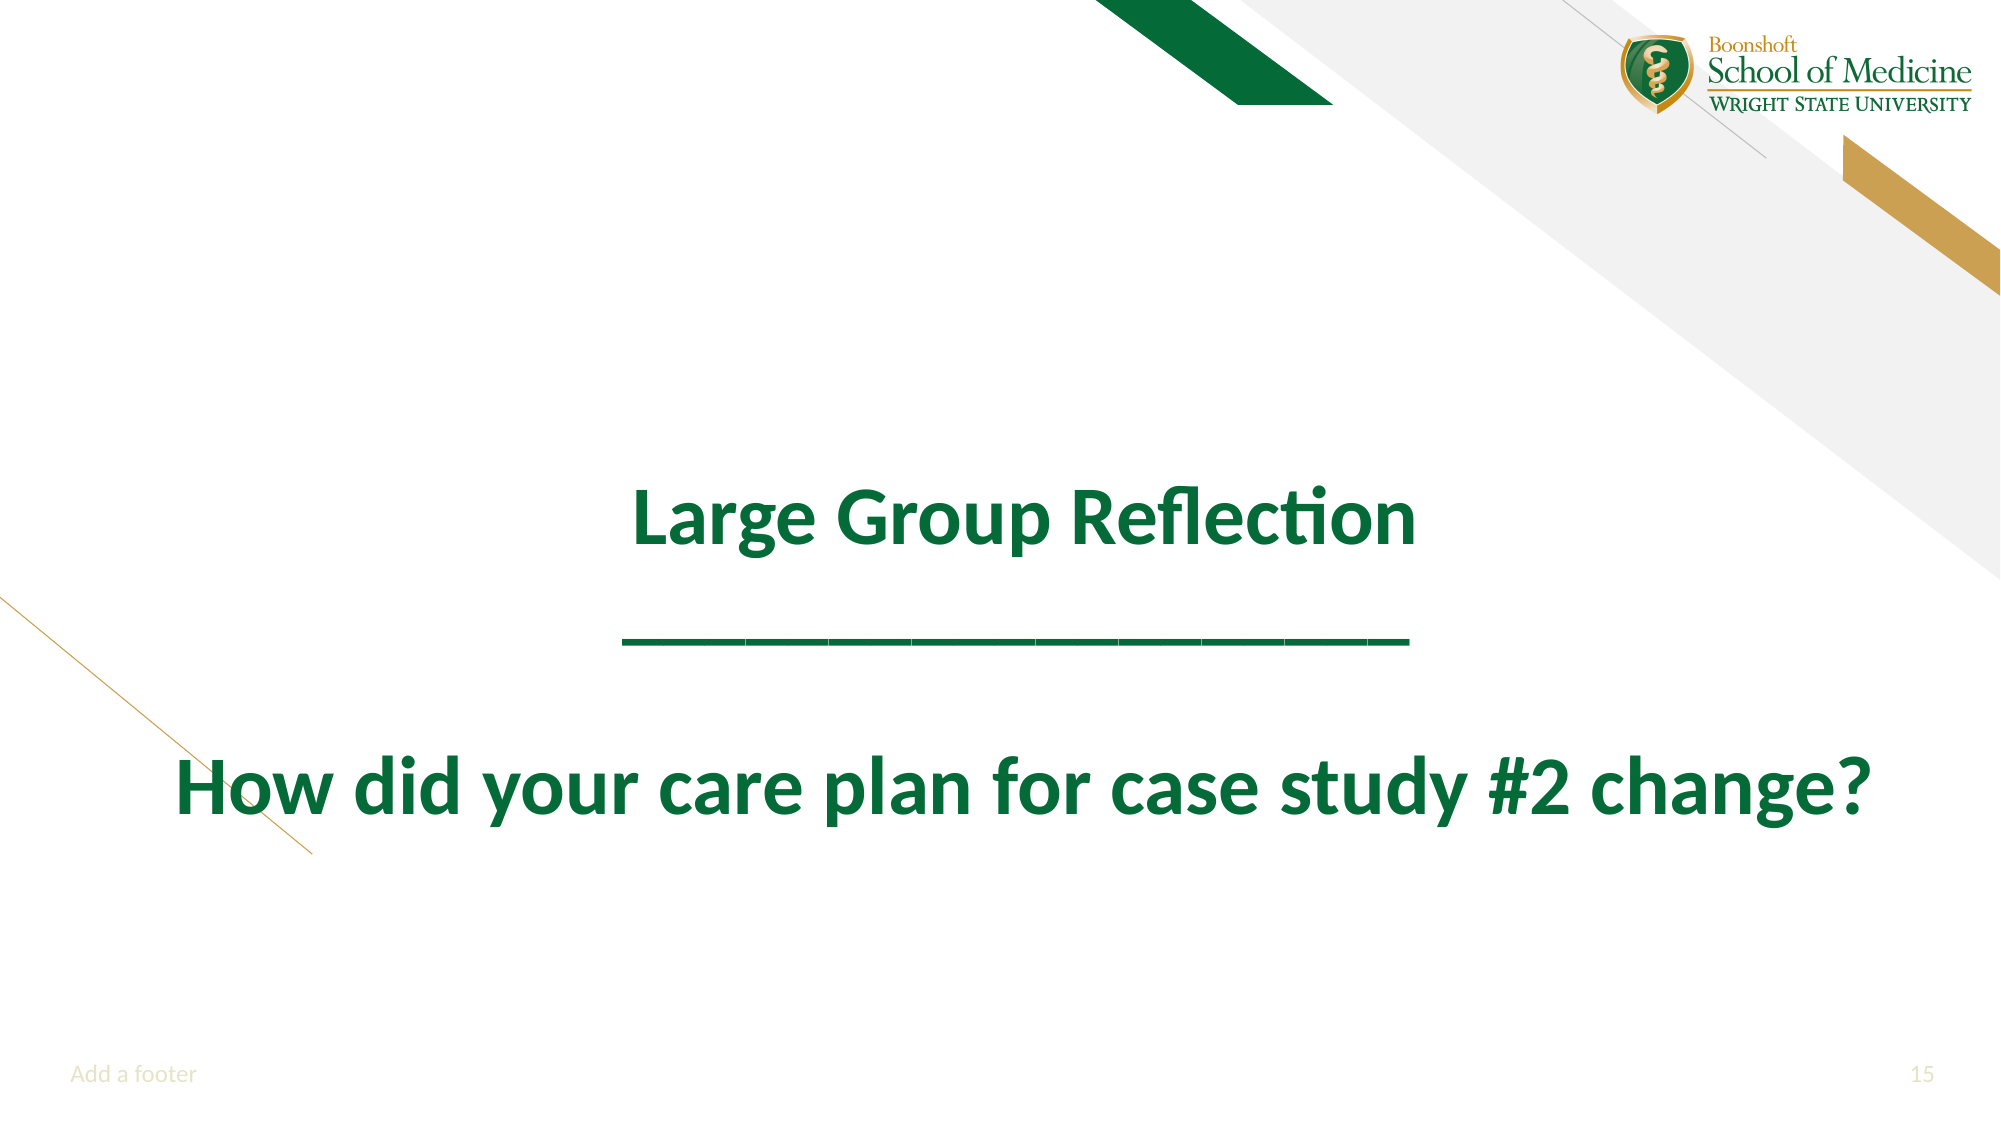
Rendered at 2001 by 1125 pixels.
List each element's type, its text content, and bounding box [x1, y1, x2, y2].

footer Add a footer [55, 1042, 731, 1103]
picture [1616, 0, 1976, 176]
title Large Group Reflection ___________________ How did your care plan for case study #2 change? [147, 175, 1904, 833]
slide_number 15 [1828, 1042, 1950, 1103]
